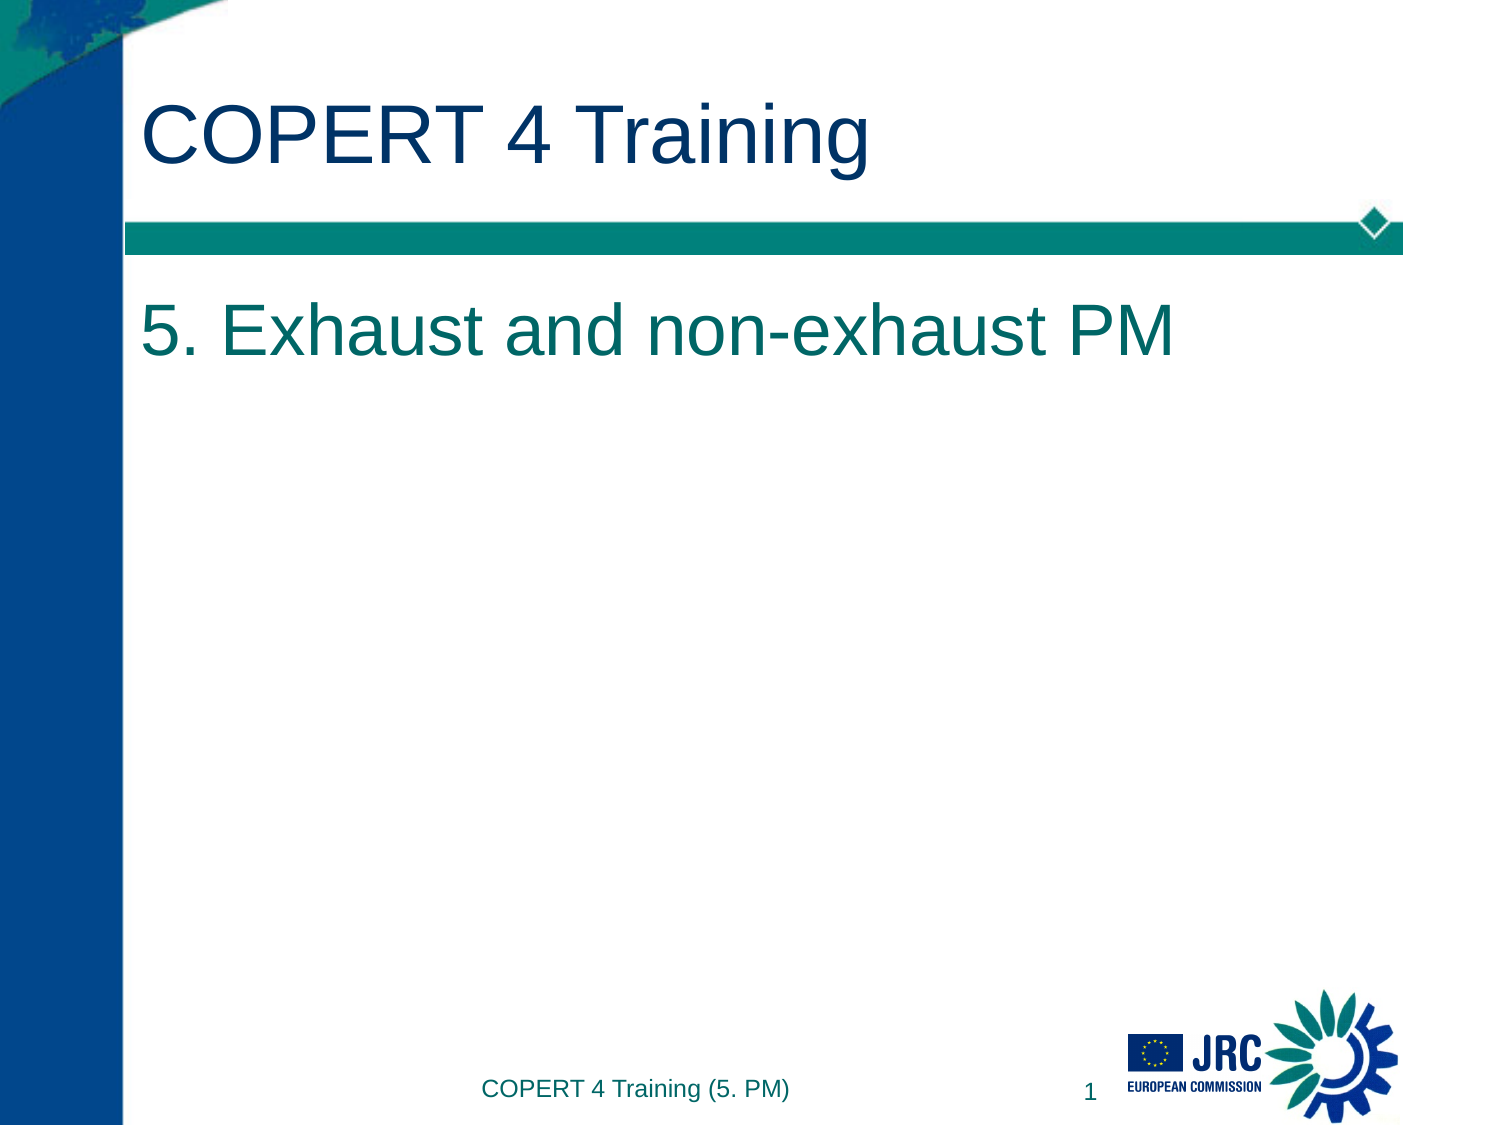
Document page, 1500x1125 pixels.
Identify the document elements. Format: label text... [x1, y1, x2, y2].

picture [0, 0, 1403, 1125]
picture [1128, 1034, 1261, 1092]
picture [1262, 987, 1400, 1125]
slide_number 1 [987, 1062, 1113, 1113]
title COPERT 4 Training [124, 33, 1401, 188]
list 5. Exhaust and non-exhaust PM [124, 274, 1401, 963]
footer COPERT 4 Training (5. PM) [324, 1062, 948, 1110]
